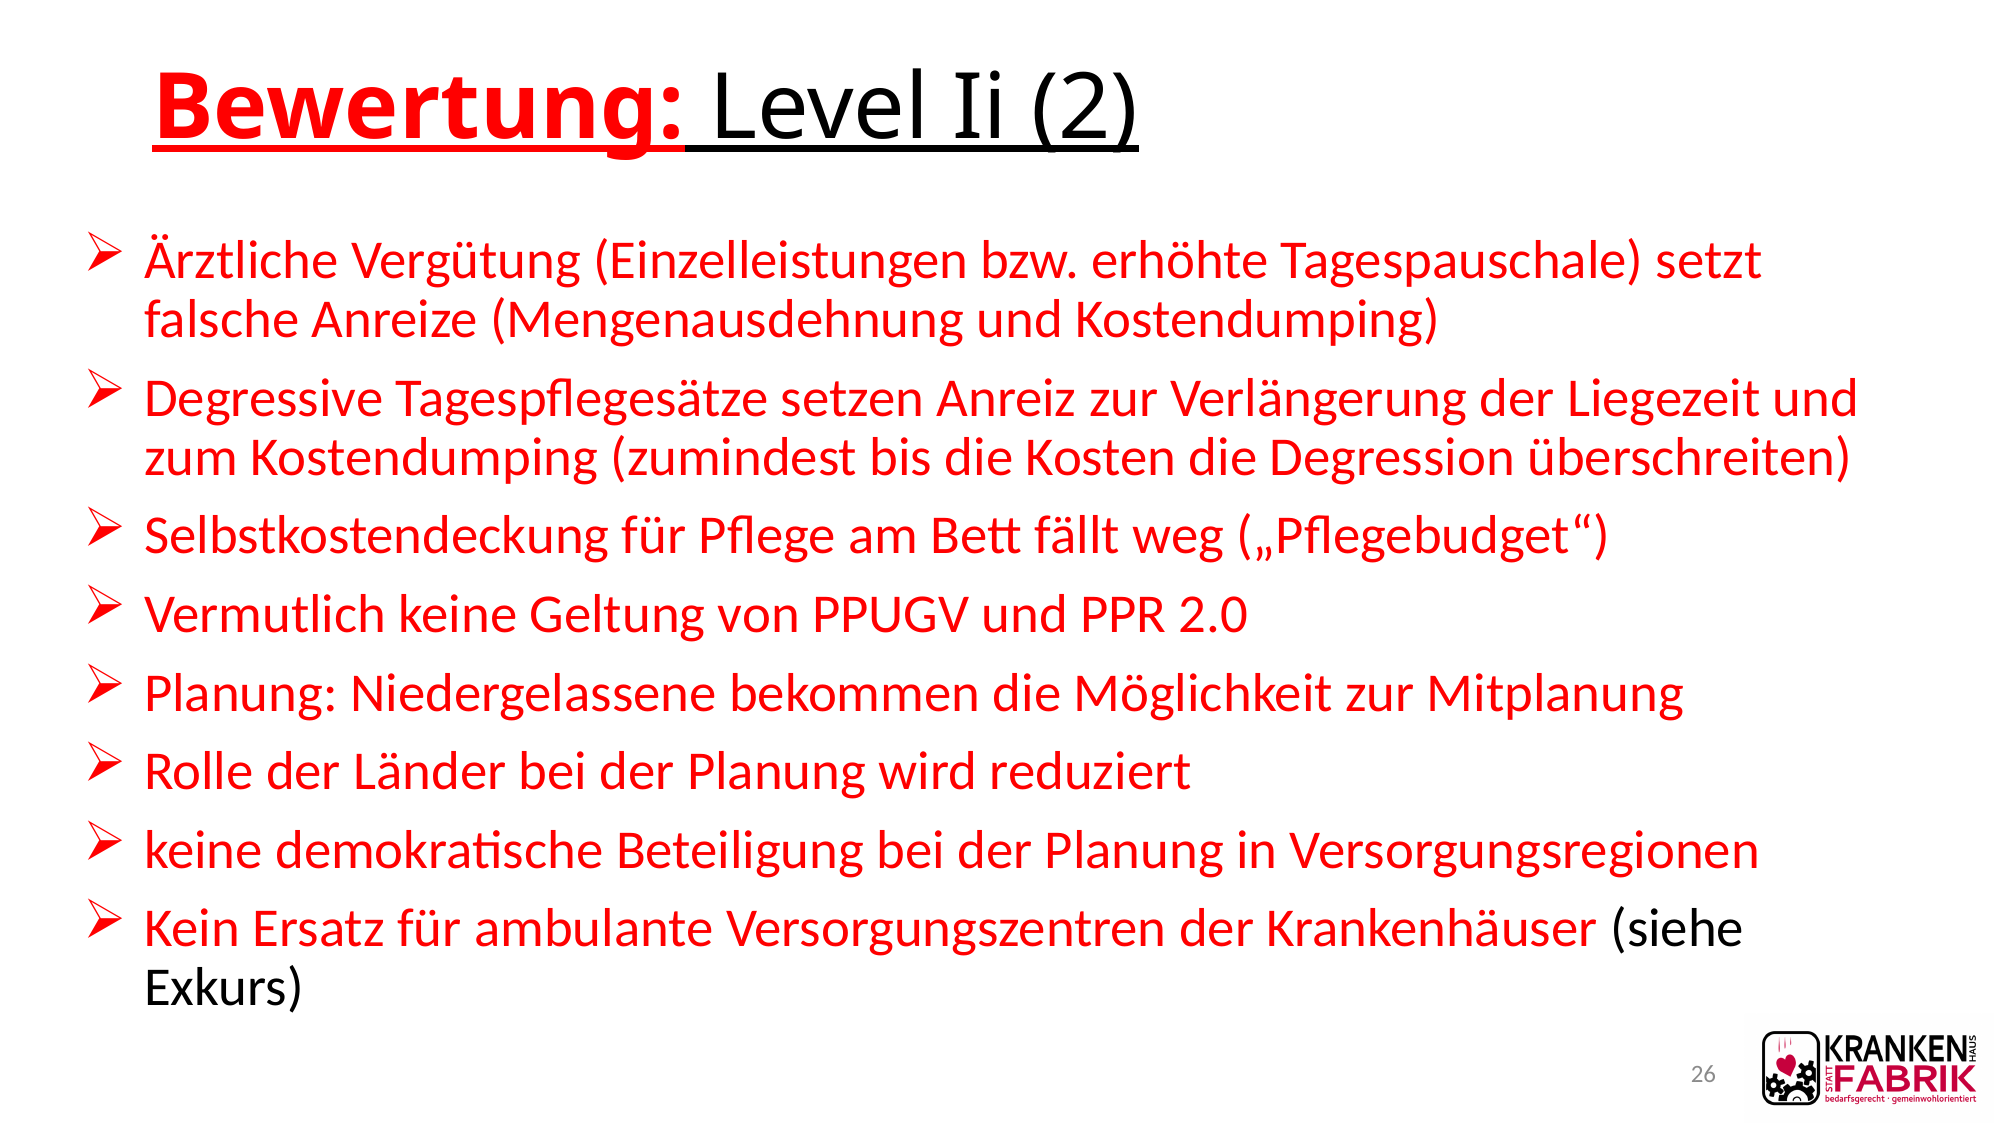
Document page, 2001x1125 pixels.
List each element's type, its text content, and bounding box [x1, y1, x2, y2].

slide_number 26 [1281, 1042, 1731, 1103]
picture [1744, 1013, 1994, 1123]
list Ärztliche Vergütung (Einzelleistungen bzw. erhöhte Tagespauschale) setzt falsche Anreize (Mengenausdehnung und Kostendumping) Degressive Tagespflegesätze setzen Anreiz zur Verlängerung der Liegezeit und zum Kostendumping (zumindest bis die Kosten die Degression überschreiten) Selbstkostendeckung für Pflege am Bett fällt weg („Pflegebudget“) Vermutlich keine Geltung von PPUGV und PPR 2.0 Planung: Niedergelassene bekommen die Möglichkeit zur Mitplanung Rolle der Länder bei der Planung wird reduziert keine demokratische Beteiligung bei der Planung in Versorgungsregionen Kein Ersatz für ambulante Versorgungszentren der Krankenhäuser (siehe Exkurs) [68, 224, 1930, 1027]
title Bewertung: Level Ii (2) [137, 0, 1863, 218]
